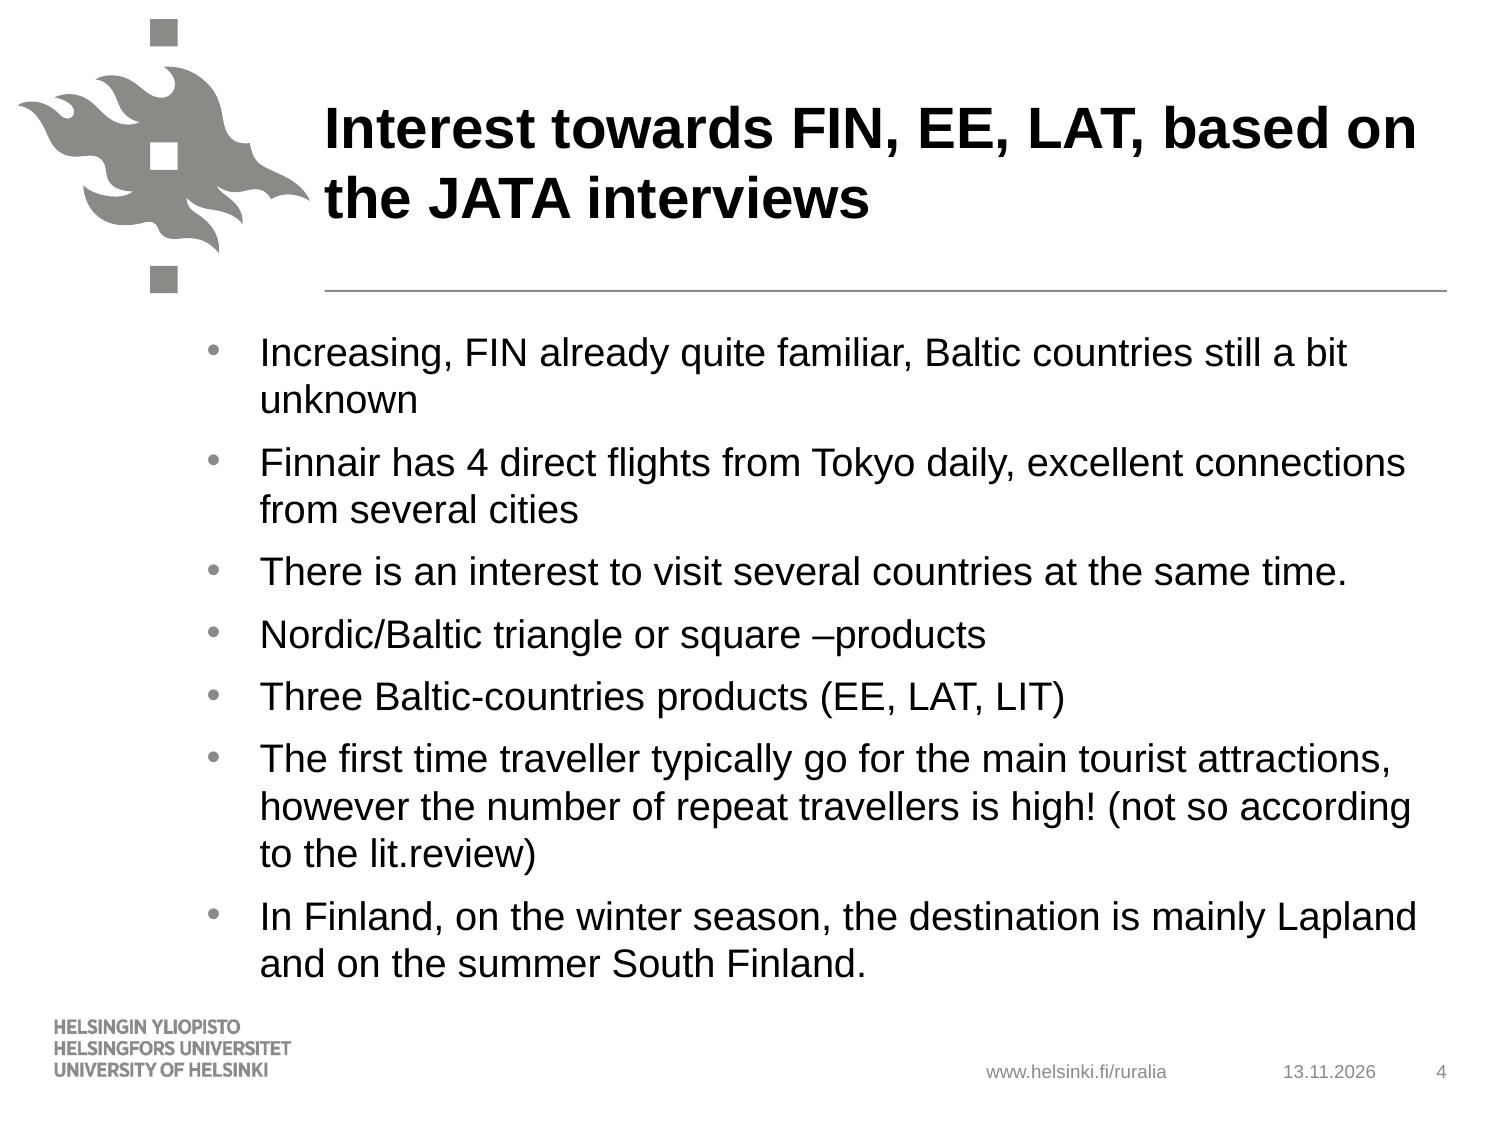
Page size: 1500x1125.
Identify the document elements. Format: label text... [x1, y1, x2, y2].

picture [53, 1017, 292, 1079]
title Interest towards FIN, EE, LAT, based on the JATA interviews [324, 90, 1447, 279]
list Increasing, FIN already quite familiar, Baltic countries still a bit unknown Finnair has 4 direct flights from Tokyo daily, excellent connections from several cities There is an interest to visit several countries at the same time. Nordic/Baltic triangle or square –products Three Baltic-countries products (EE, LAT, LIT) The first time traveller typically go for the main tourist attractions, however the number of repeat travellers is high! (not so according to the lit.review) In Finland, on the winter season, the destination is mainly Lapland and on the summer South Finland. [206, 326, 1447, 988]
slide_number 4 [1376, 1011, 1447, 1083]
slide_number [1230, 1011, 1376, 1083]
